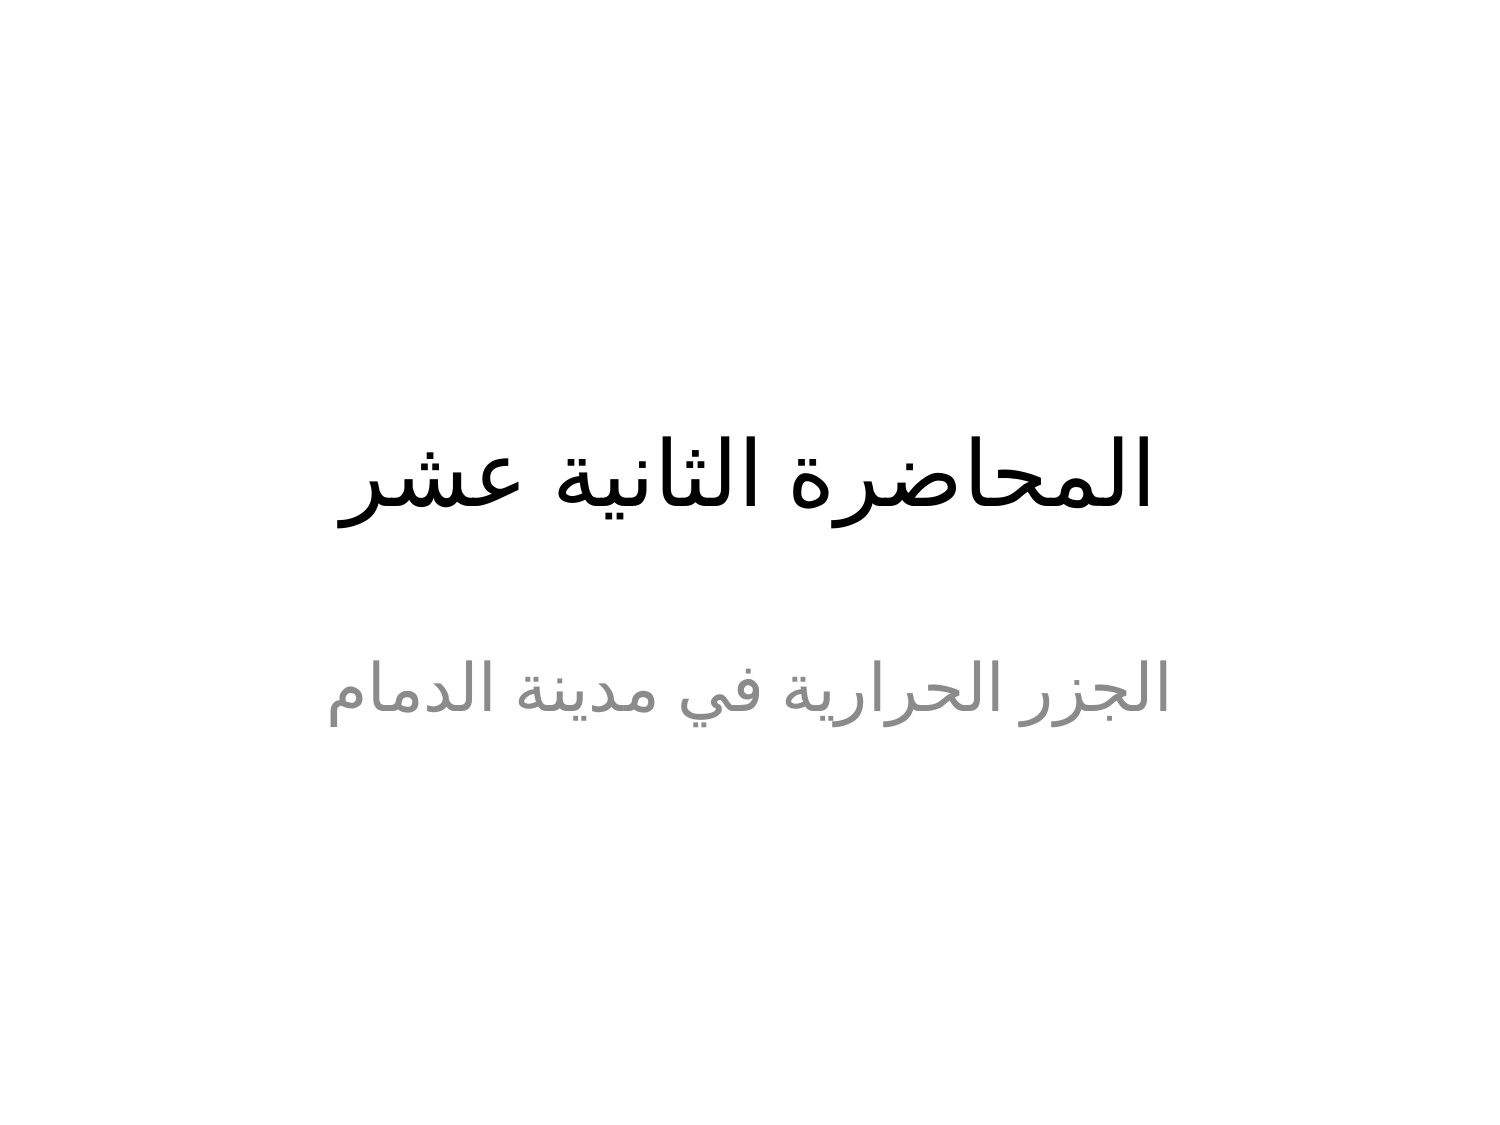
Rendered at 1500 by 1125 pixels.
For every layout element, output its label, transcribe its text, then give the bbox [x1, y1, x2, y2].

title المحاضرة الثانية عشر [112, 349, 1388, 591]
subtitle الجزر الحرارية في مدينة الدمام [225, 637, 1275, 925]
